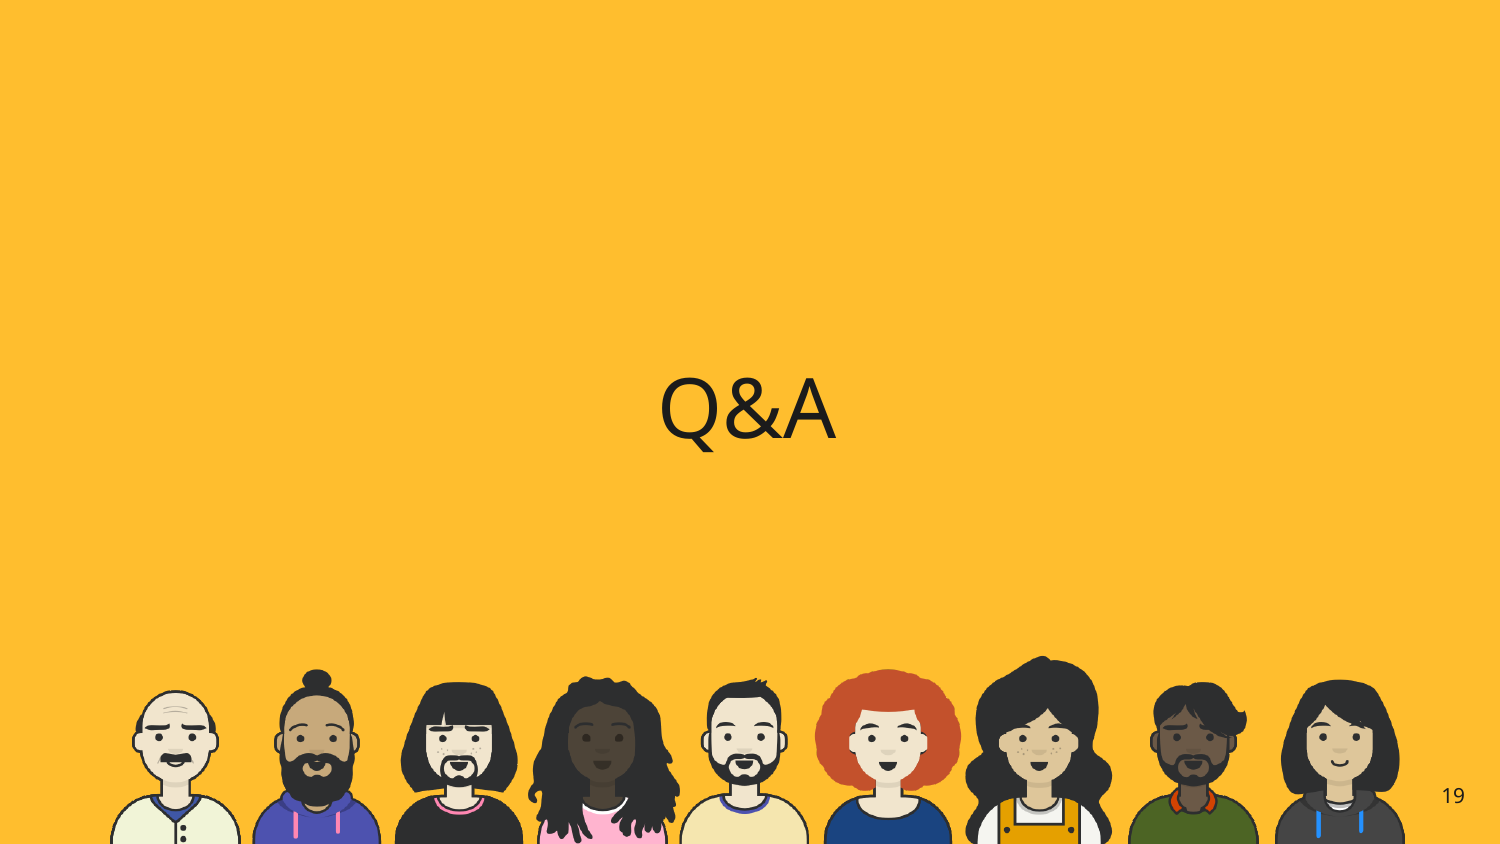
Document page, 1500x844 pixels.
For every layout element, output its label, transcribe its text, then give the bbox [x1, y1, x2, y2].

slide_number 19 [1389, 764, 1480, 830]
picture [91, 610, 1424, 844]
title Q&A [48, 336, 1446, 475]
